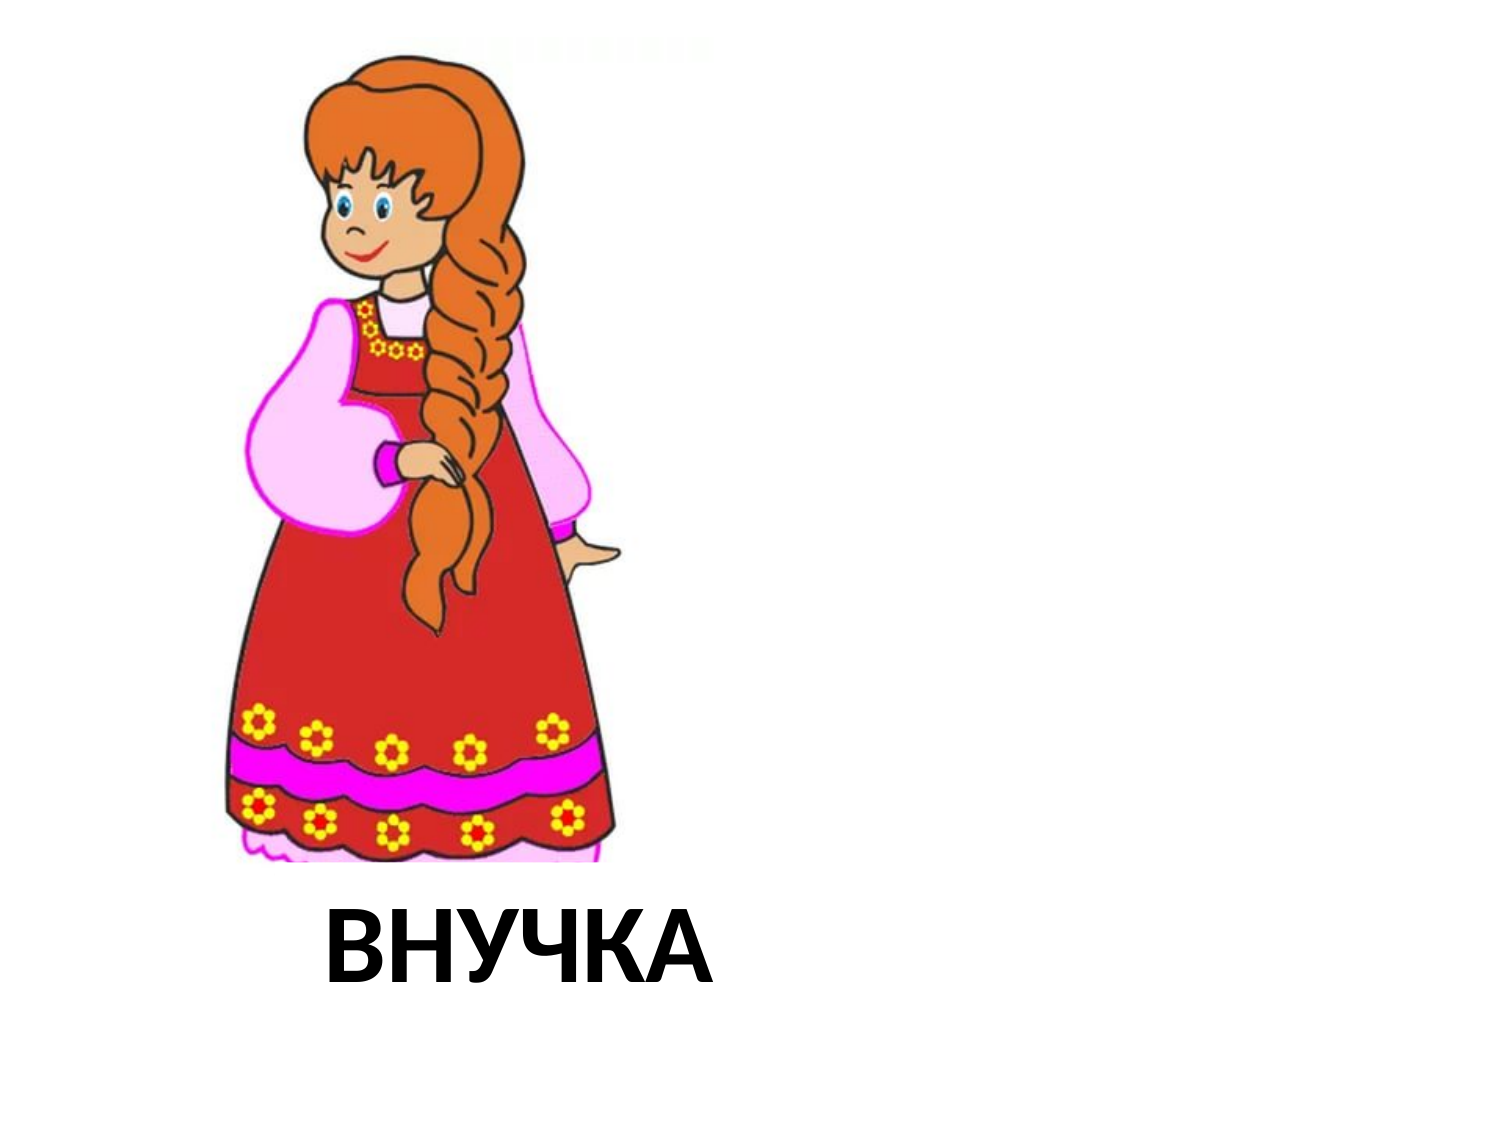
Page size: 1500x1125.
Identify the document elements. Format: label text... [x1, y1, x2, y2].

picture [137, 37, 718, 946]
text_box ВНУЧКА [275, 862, 763, 1013]
